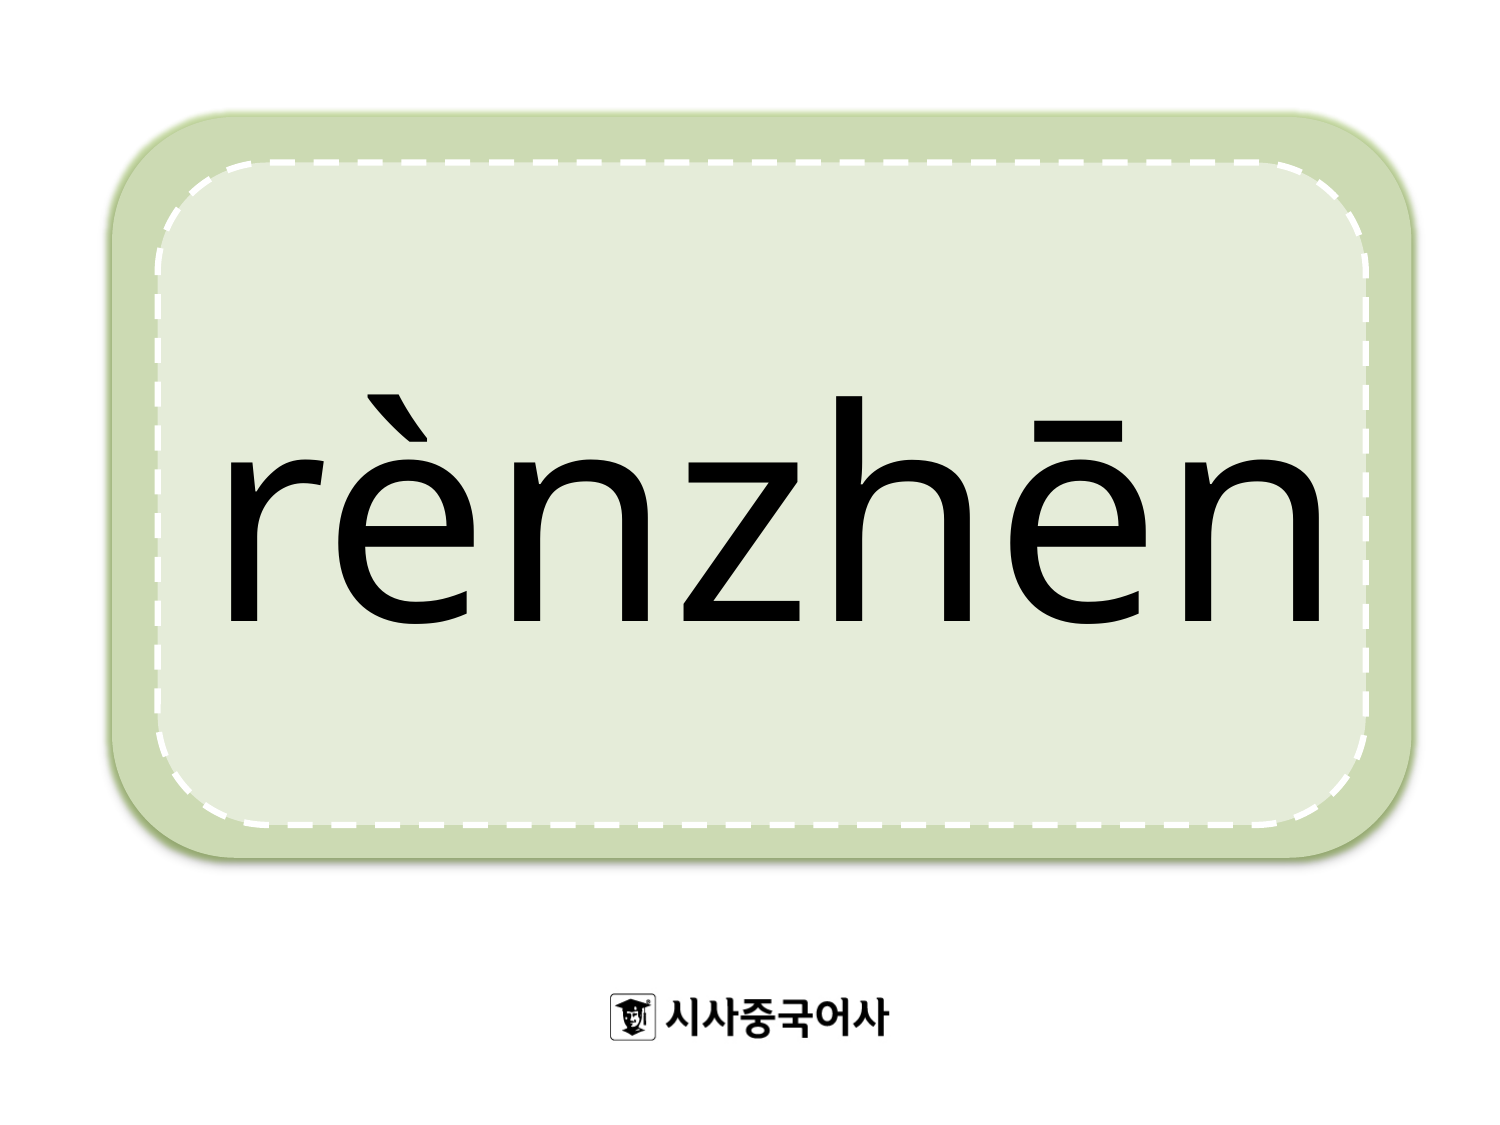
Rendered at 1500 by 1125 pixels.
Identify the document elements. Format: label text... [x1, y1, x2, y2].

picture [602, 987, 898, 1047]
text_box rènzhēn [171, 171, 1380, 835]
